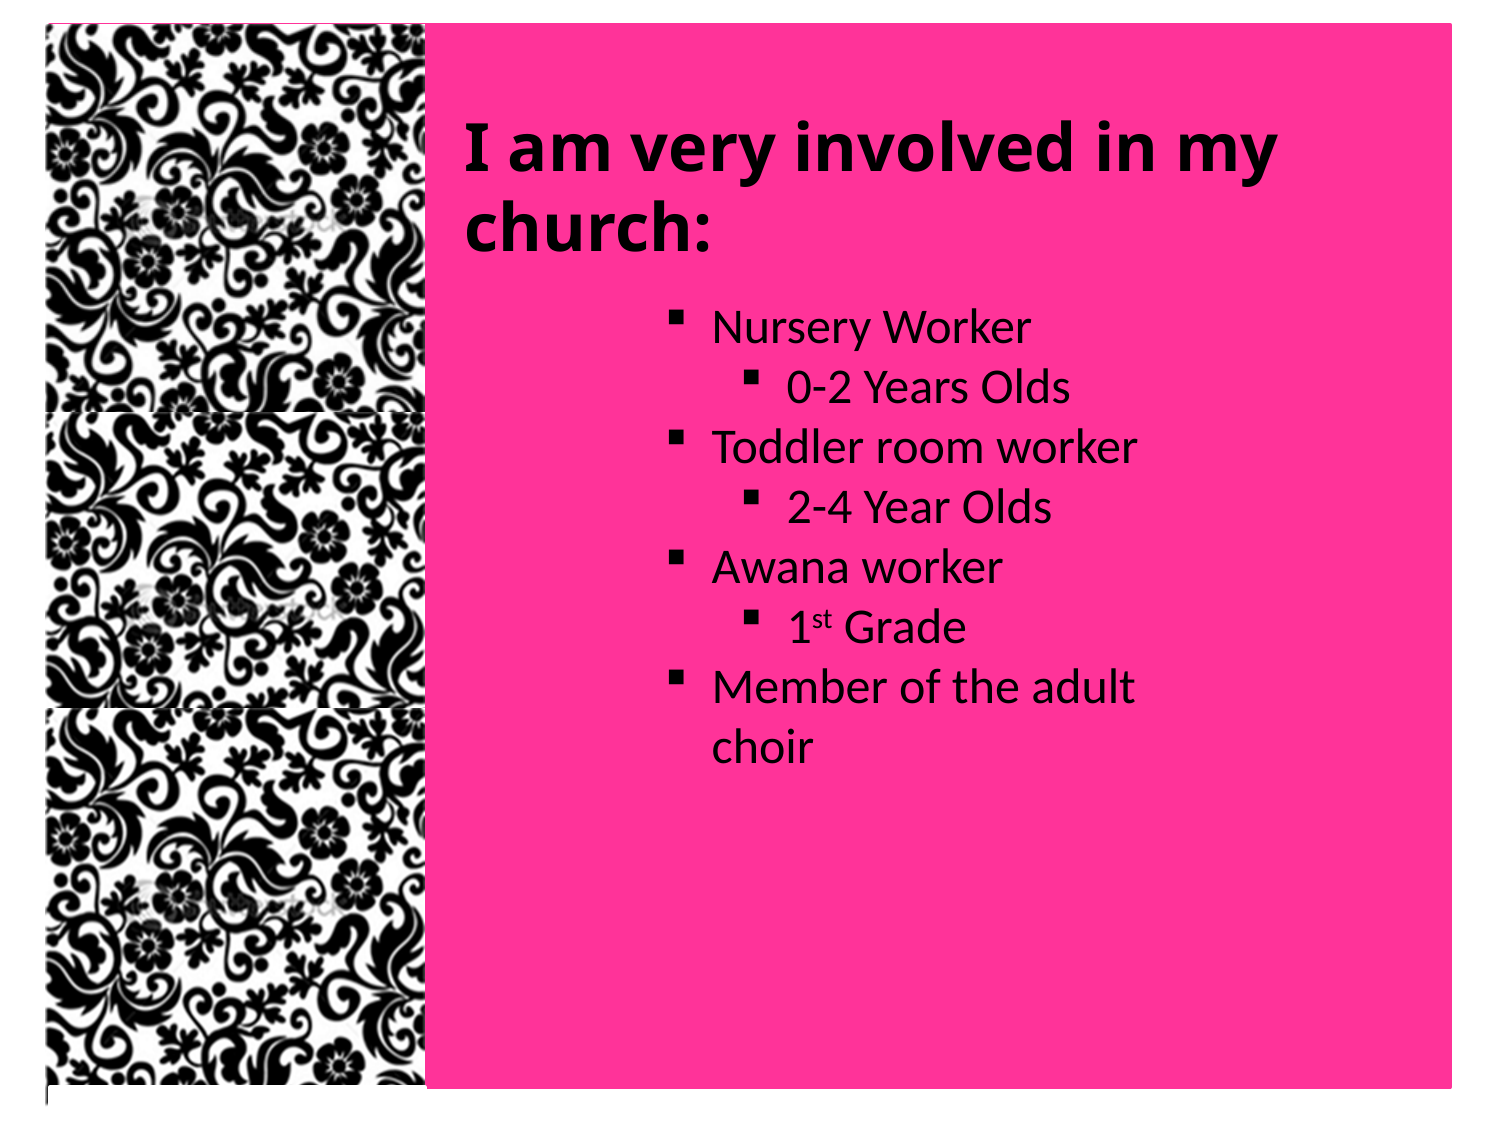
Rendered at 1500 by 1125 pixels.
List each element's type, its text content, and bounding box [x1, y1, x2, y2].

picture [44, 24, 426, 1123]
text_box I am very involved in my church: [449, 97, 1425, 273]
text_box Nursery Worker 0-2 Years Olds Toddler room worker 2-4 Year Olds Awana worker 1st Grade Member of the adult choir [649, 286, 1175, 826]
text_box [423, 23, 1452, 1089]
